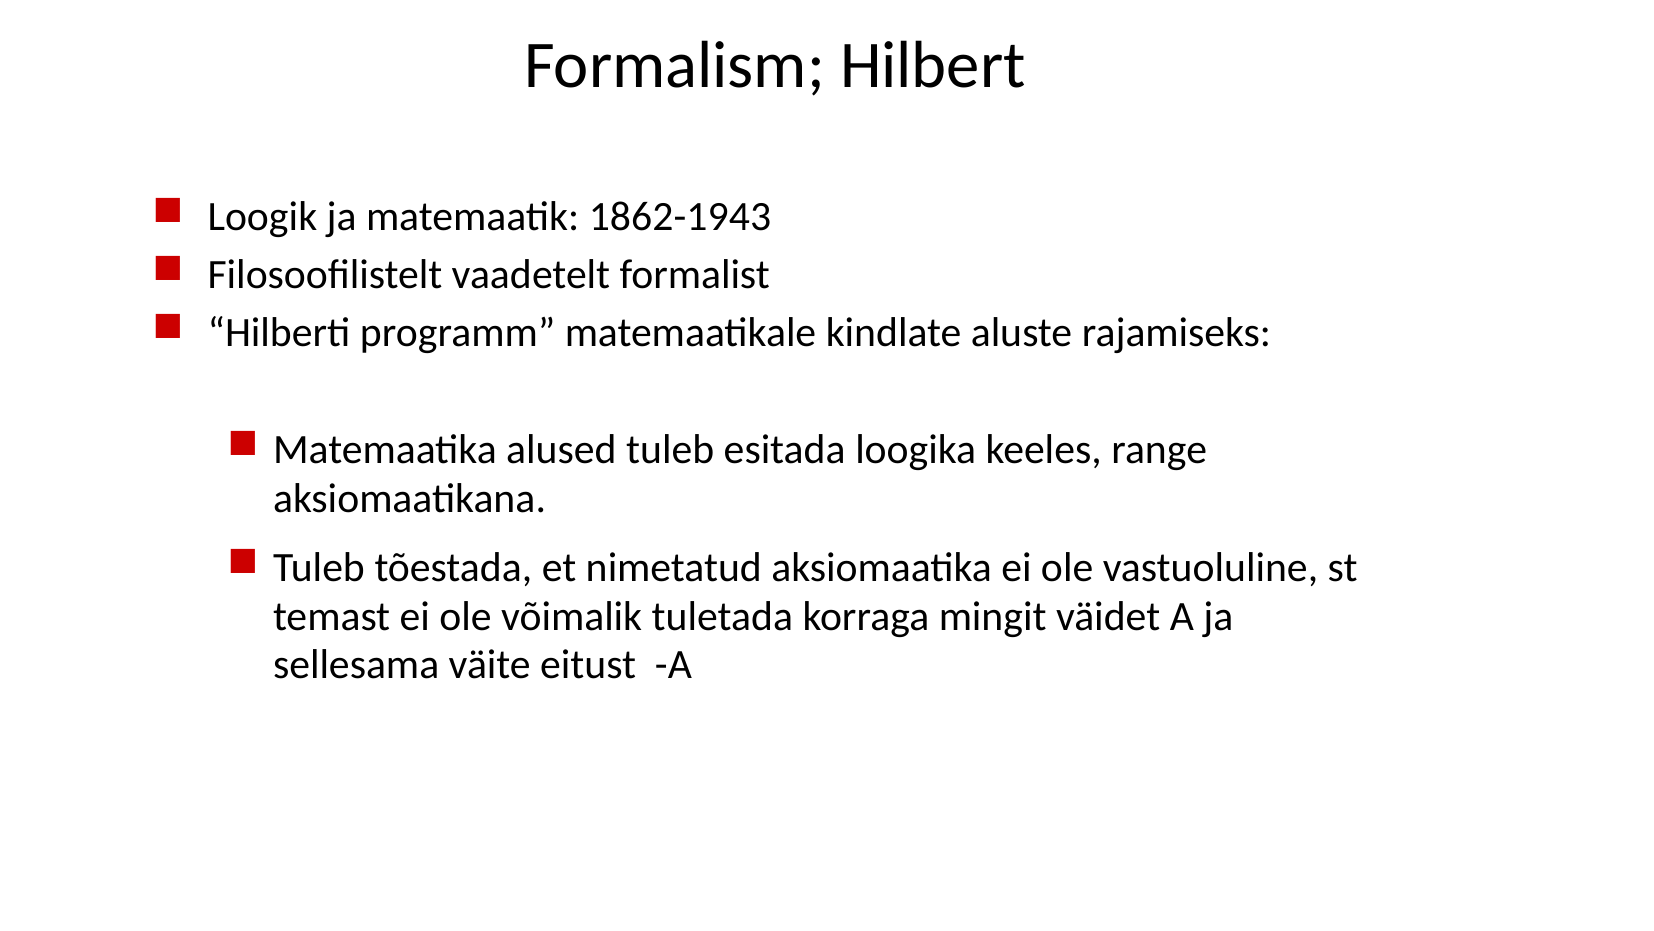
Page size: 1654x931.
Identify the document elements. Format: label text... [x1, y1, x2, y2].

list Loogik ja matemaatik: 1862-1943 Filosoofilistelt vaadetelt formalist “Hilberti programm” matemaatikale kindlate aluste rajamiseks: Matemaatika alused tuleb esitada loogika keeles, range aksiomaatikana. Tuleb tõestada, et nimetatud aksiomaatika ei ole vastuoluline, st temast ei ole võimalik tuletada korraga mingit väidet A ja sellesama väite eitust -A [137, 125, 1425, 931]
title Formalism; Hilbert [137, 0, 1413, 100]
